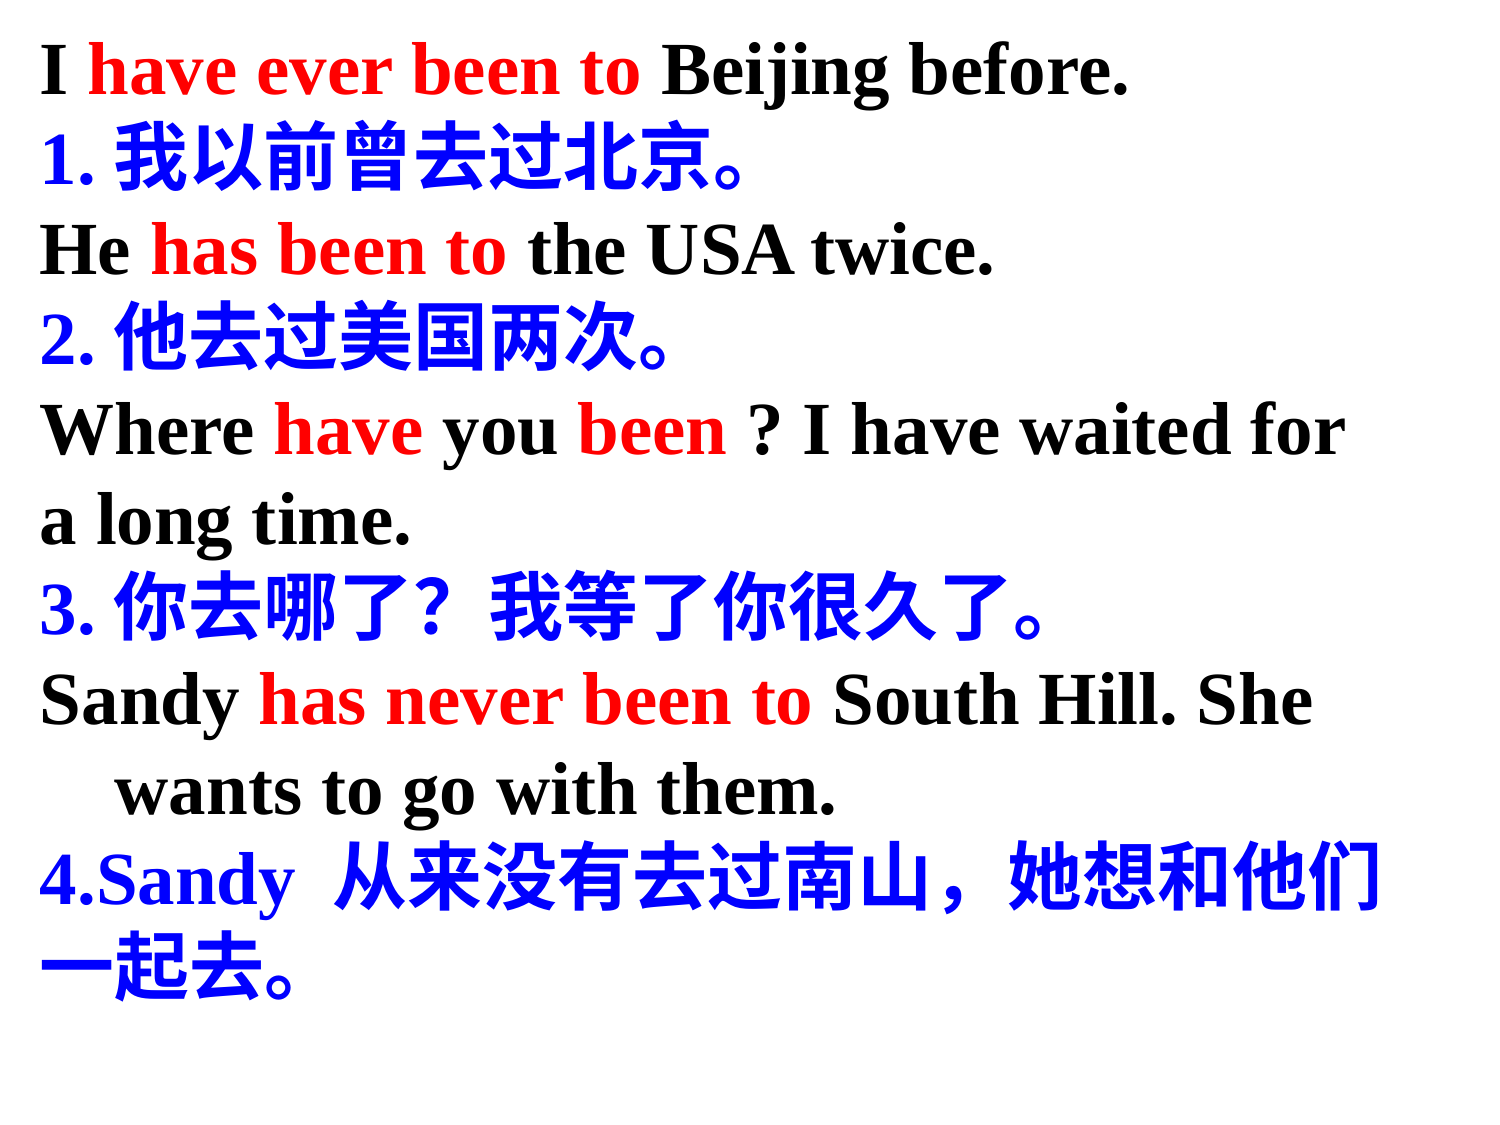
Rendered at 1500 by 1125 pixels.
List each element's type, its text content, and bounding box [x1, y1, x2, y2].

text_box I have ever been to Beijing before. 1.我以前曾去过北京。 He has been to the USA twice. 2.他去过美国两次。 Where have you been ? I have waited for a long time. 3.你去哪了？我等了你很久了。 Sandy has never been to South Hill. She wants to go with them. 4.Sandy 从来没有去过南山，她想和他们一起去。 [24, 12, 1411, 1018]
